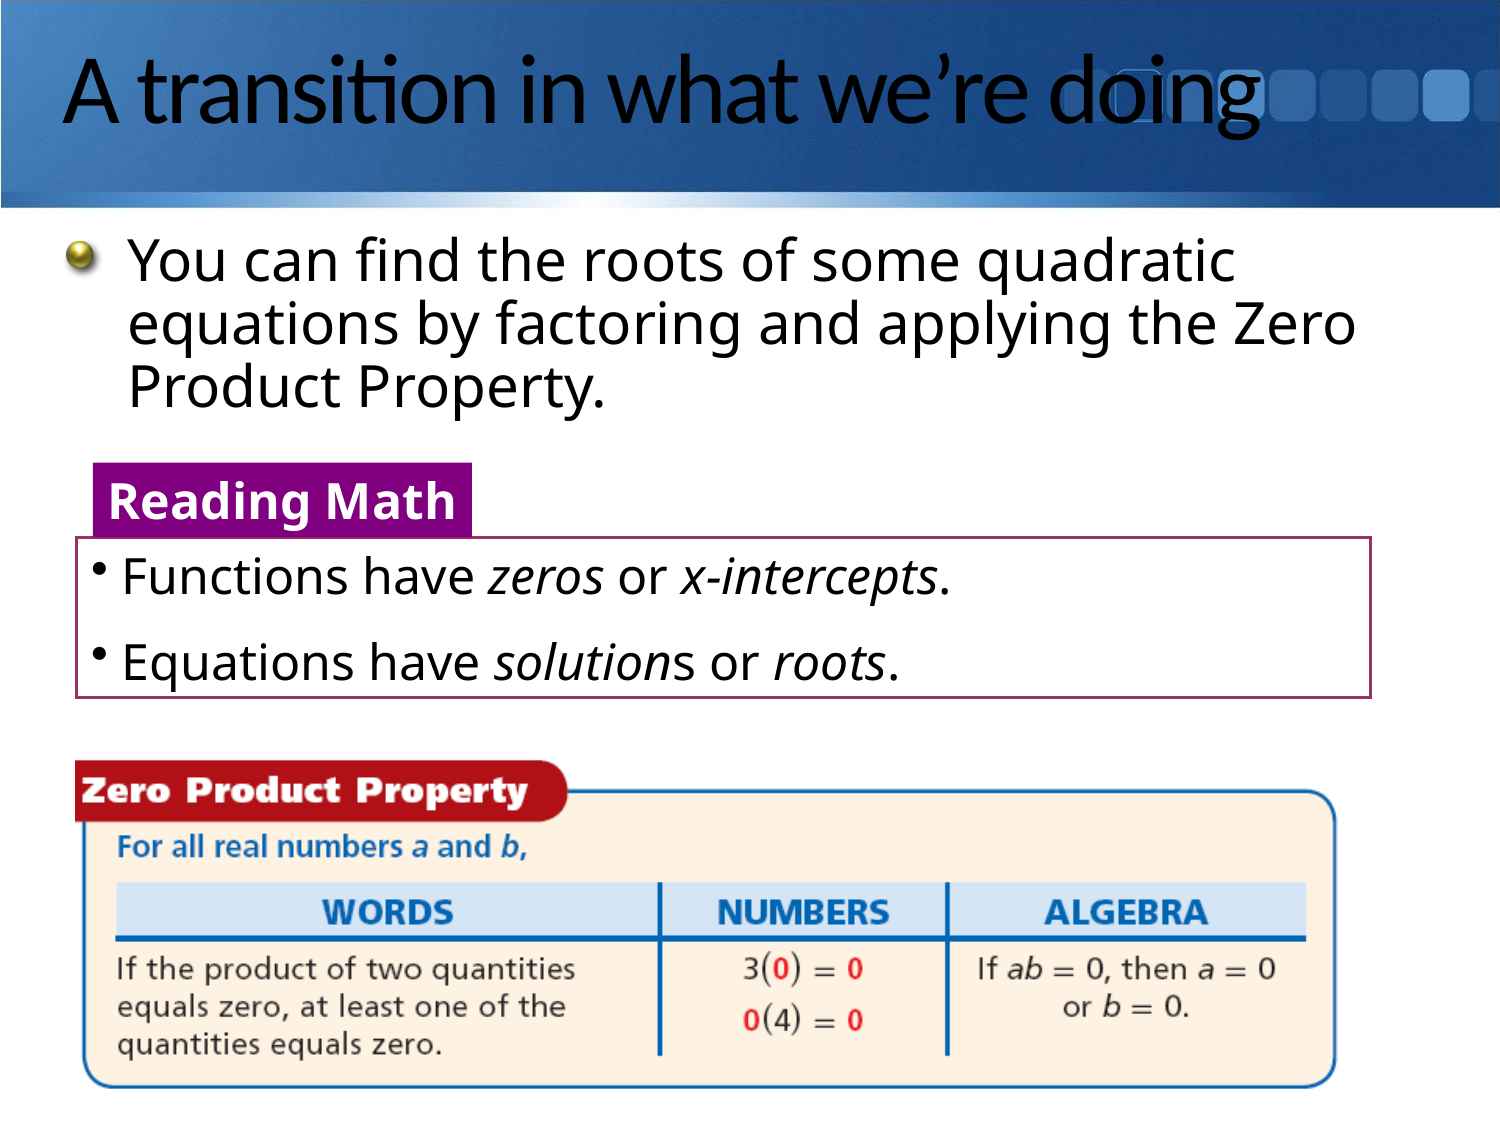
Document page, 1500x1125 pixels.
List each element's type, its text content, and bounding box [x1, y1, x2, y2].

list You can find the roots of some quadratic equations by factoring and applying the Zero Product Property. [62, 231, 1438, 512]
title A transition in what we’re doing [62, 37, 1438, 147]
picture [0, 0, 1500, 1125]
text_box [74, 462, 1371, 706]
